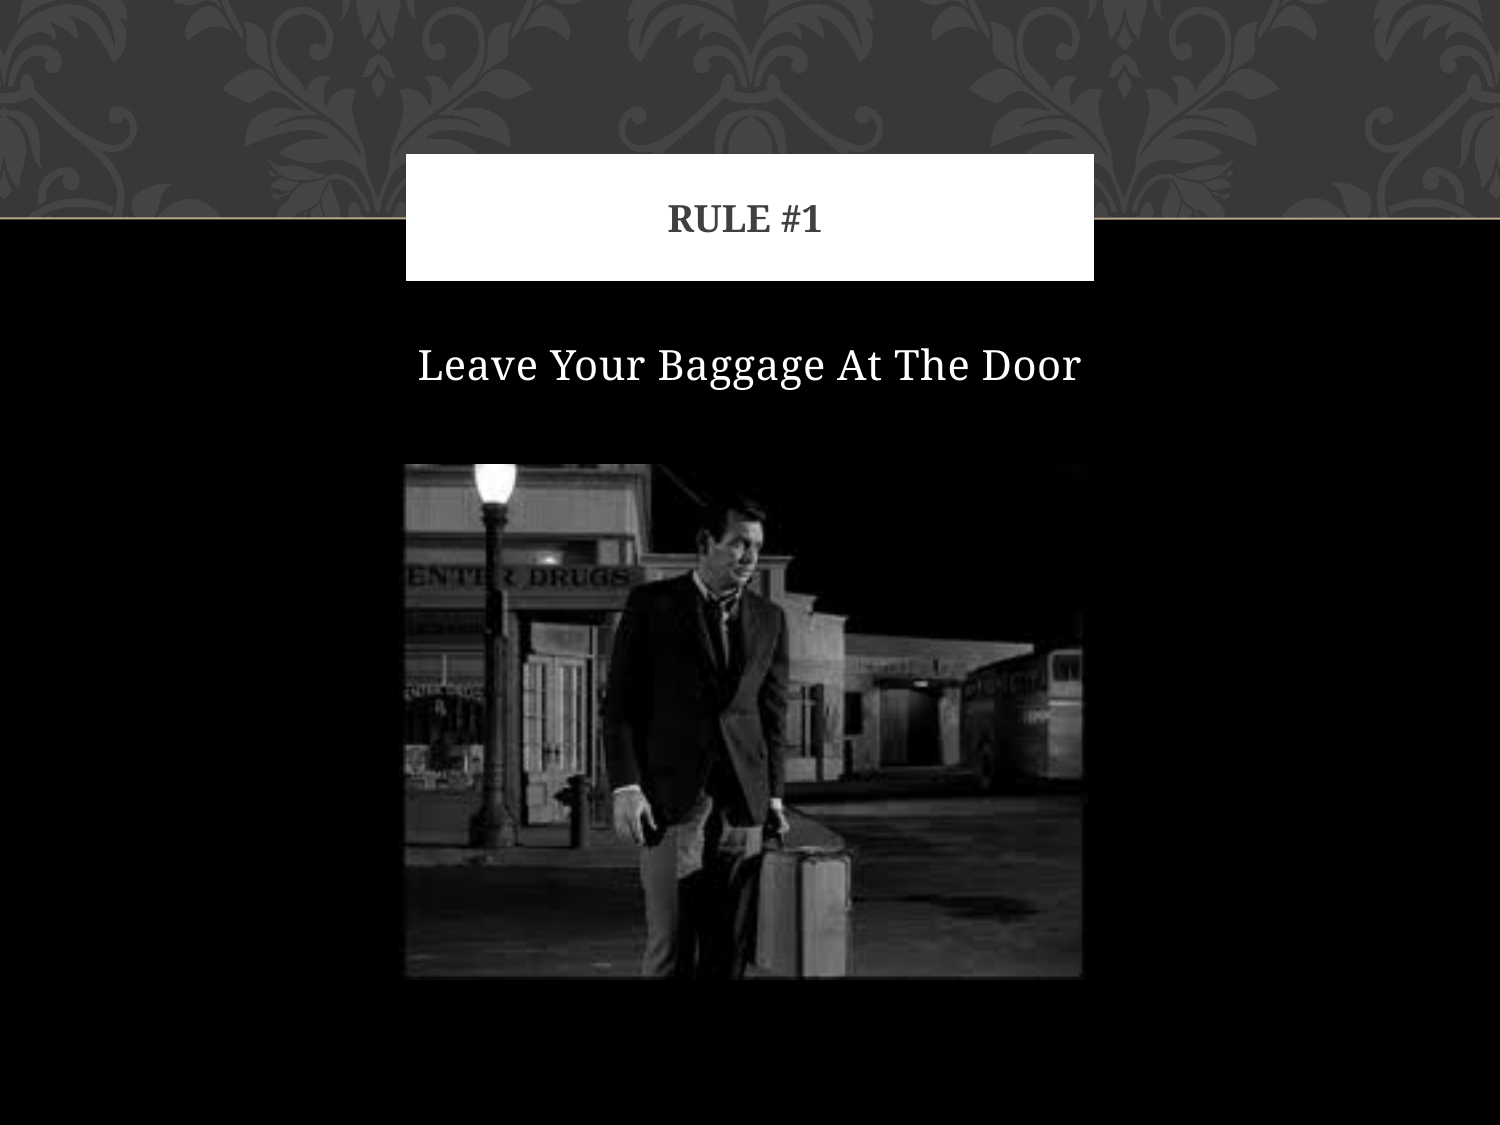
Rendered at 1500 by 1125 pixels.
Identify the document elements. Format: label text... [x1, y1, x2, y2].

picture [399, 464, 1088, 981]
list Leave Your Baggage At The Door [75, 331, 1425, 1000]
title Rule #1 [406, 154, 1094, 281]
